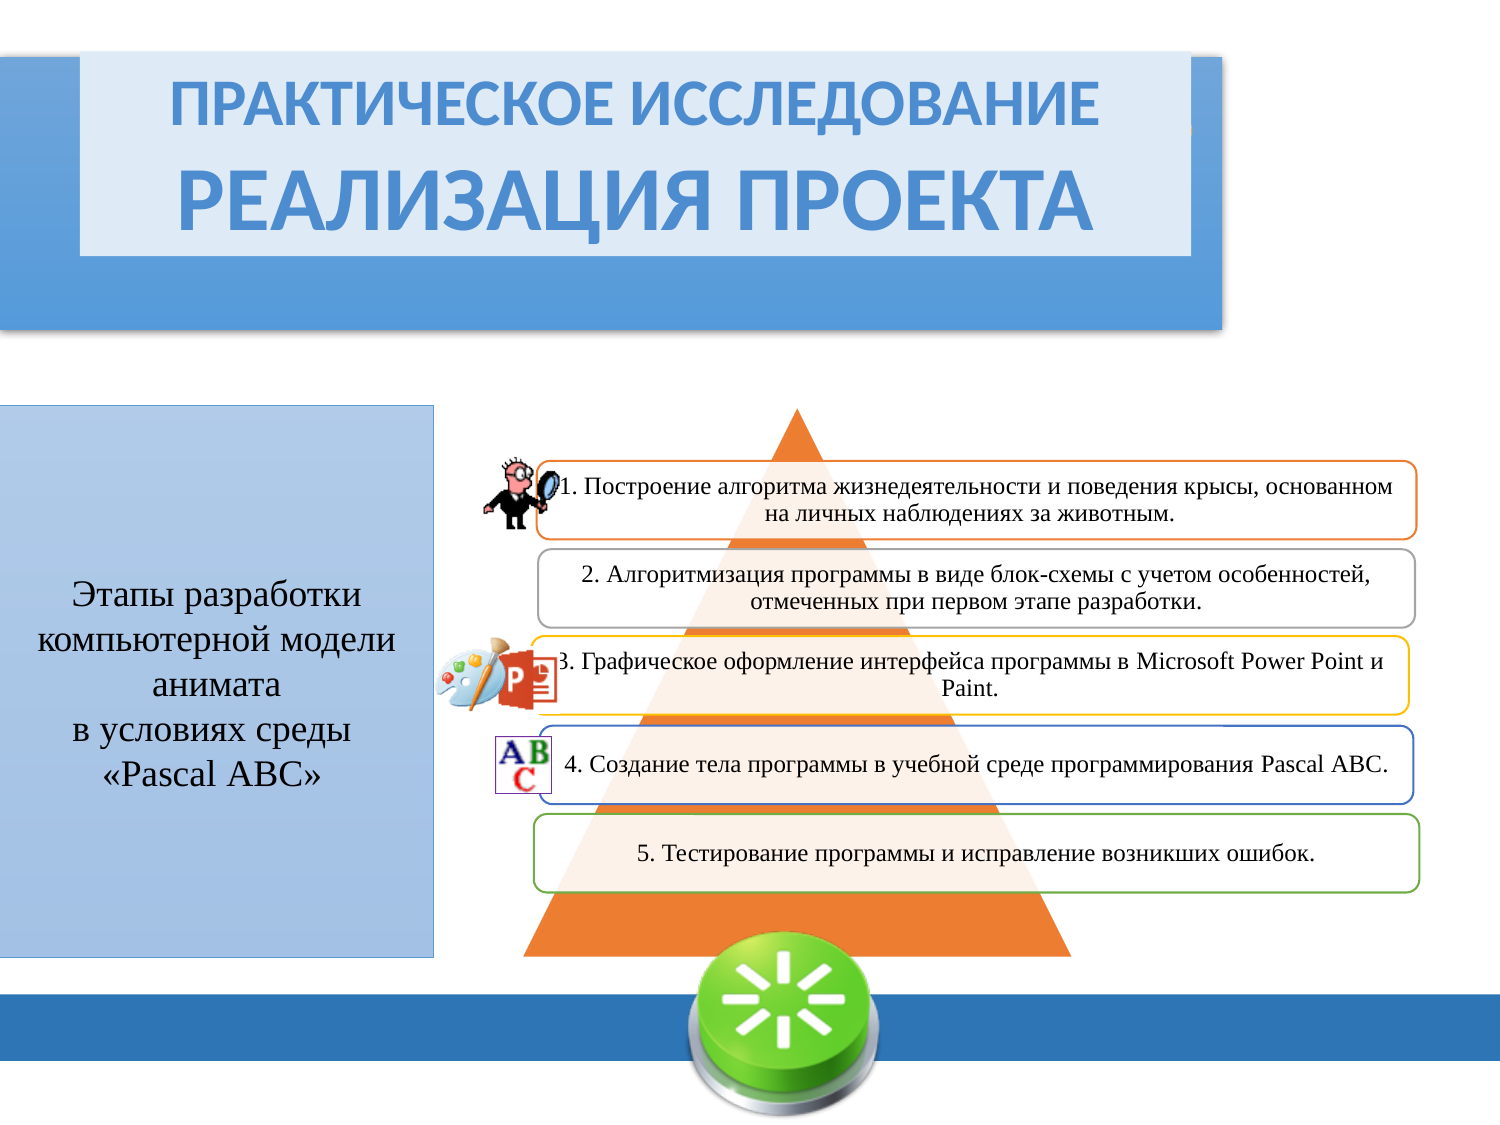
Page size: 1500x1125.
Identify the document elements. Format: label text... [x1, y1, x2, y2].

text_box [884, 994, 1500, 1061]
picture [683, 924, 884, 1125]
text_box [0, 994, 683, 1061]
picture [482, 451, 577, 536]
picture [1076, 62, 1206, 192]
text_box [440, 405, 1500, 958]
picture [495, 736, 552, 794]
text_box [0, 57, 1223, 330]
text_box Этапы разработки компьютерной модели анимата в условиях среды «Pascal ABC» [0, 405, 434, 958]
text_box практическое исследование реализация проекта [79, 51, 1192, 257]
picture [422, 624, 560, 716]
